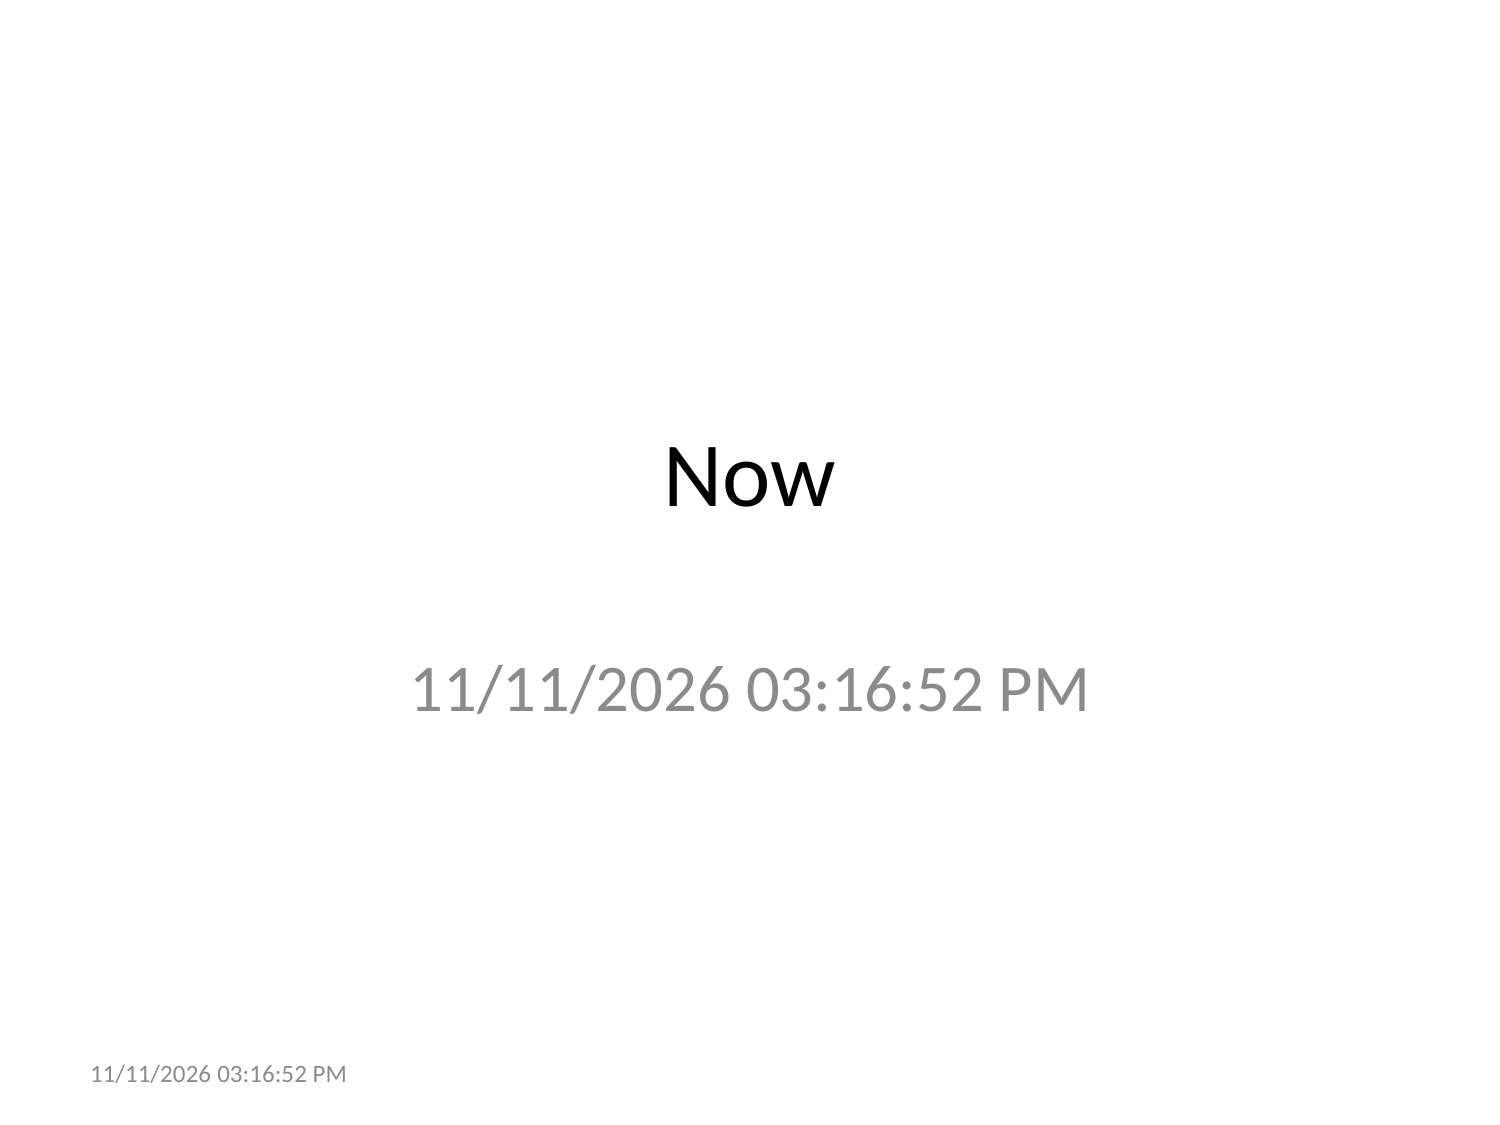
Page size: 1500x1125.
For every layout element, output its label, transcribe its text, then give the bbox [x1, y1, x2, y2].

subtitle 2011-12-19 10:20:04 AM [225, 637, 1275, 925]
title Now [112, 349, 1388, 591]
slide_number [75, 1042, 425, 1103]
